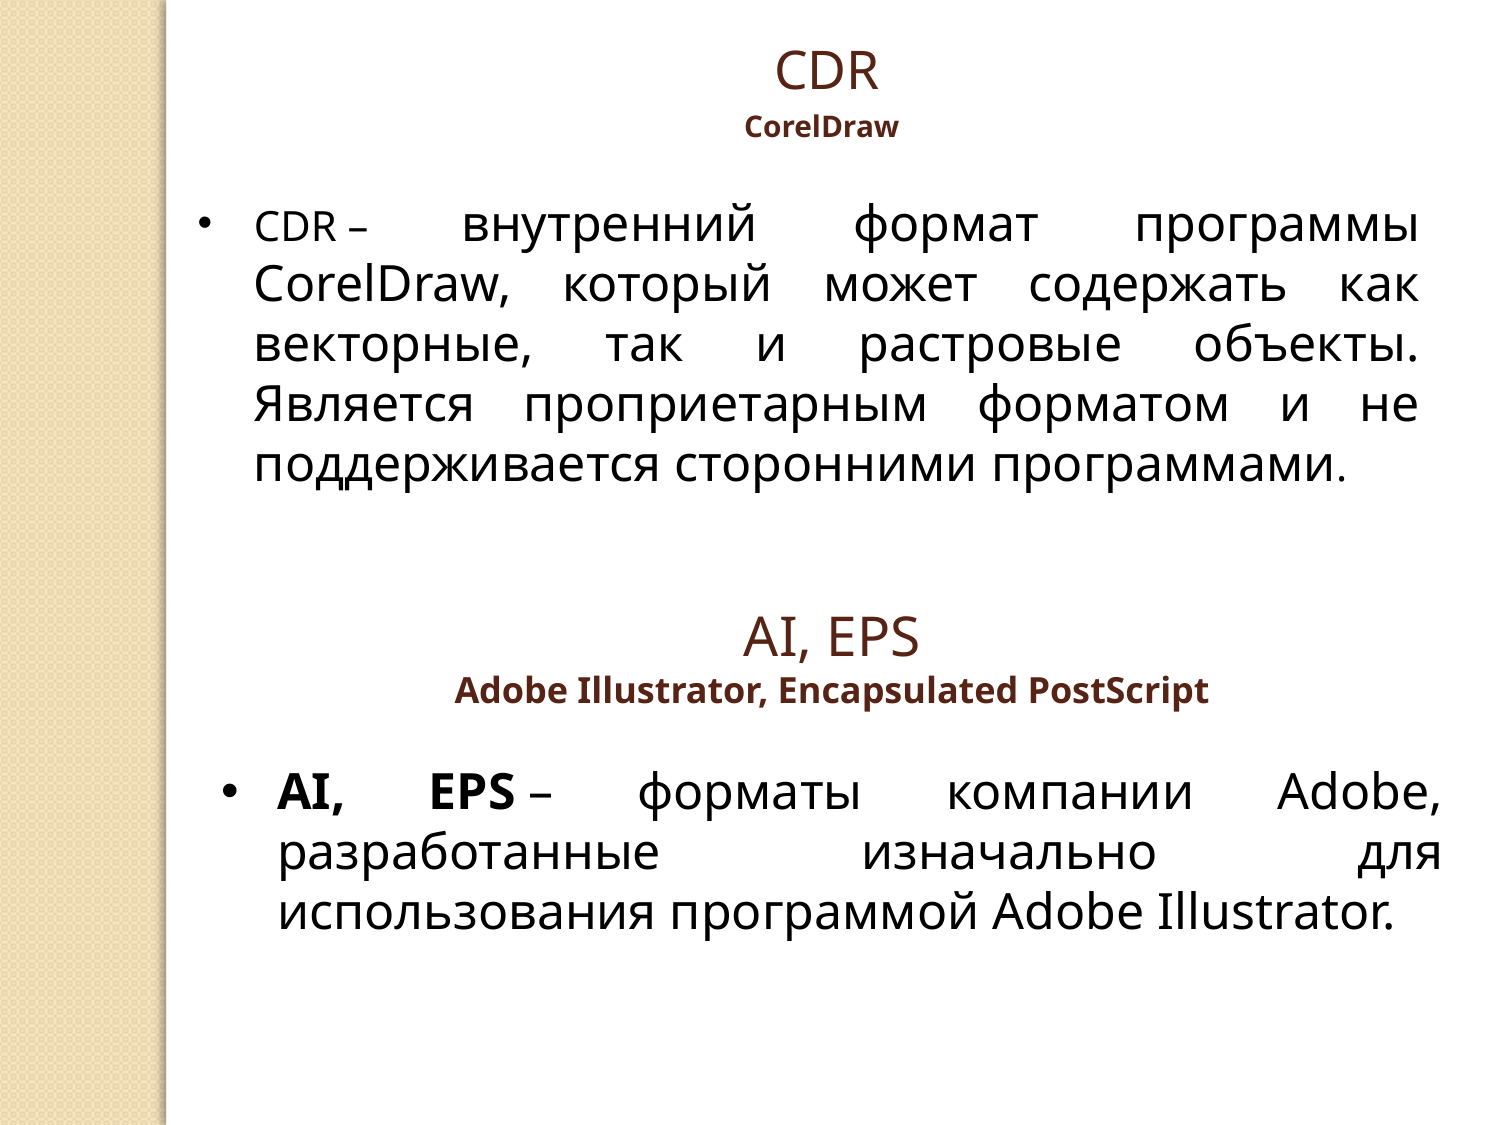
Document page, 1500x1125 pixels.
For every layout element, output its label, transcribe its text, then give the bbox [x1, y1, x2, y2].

text_box AI, EPS Adobe Illustrator, Encapsulated PostScript [413, 594, 1252, 692]
text_box CDR – внутренний формат программы CorelDraw, который может содержать как векторные, так и растровые объекты. Является проприетарным форматом и не поддерживается сторонними программами. [182, 184, 1435, 500]
text_box CDR CorelDraw [620, 28, 1034, 154]
text_box AI, EPS – форматы компании Adobe, разработанные изначально для использования программой Adobe Illustrator. [206, 692, 1459, 948]
